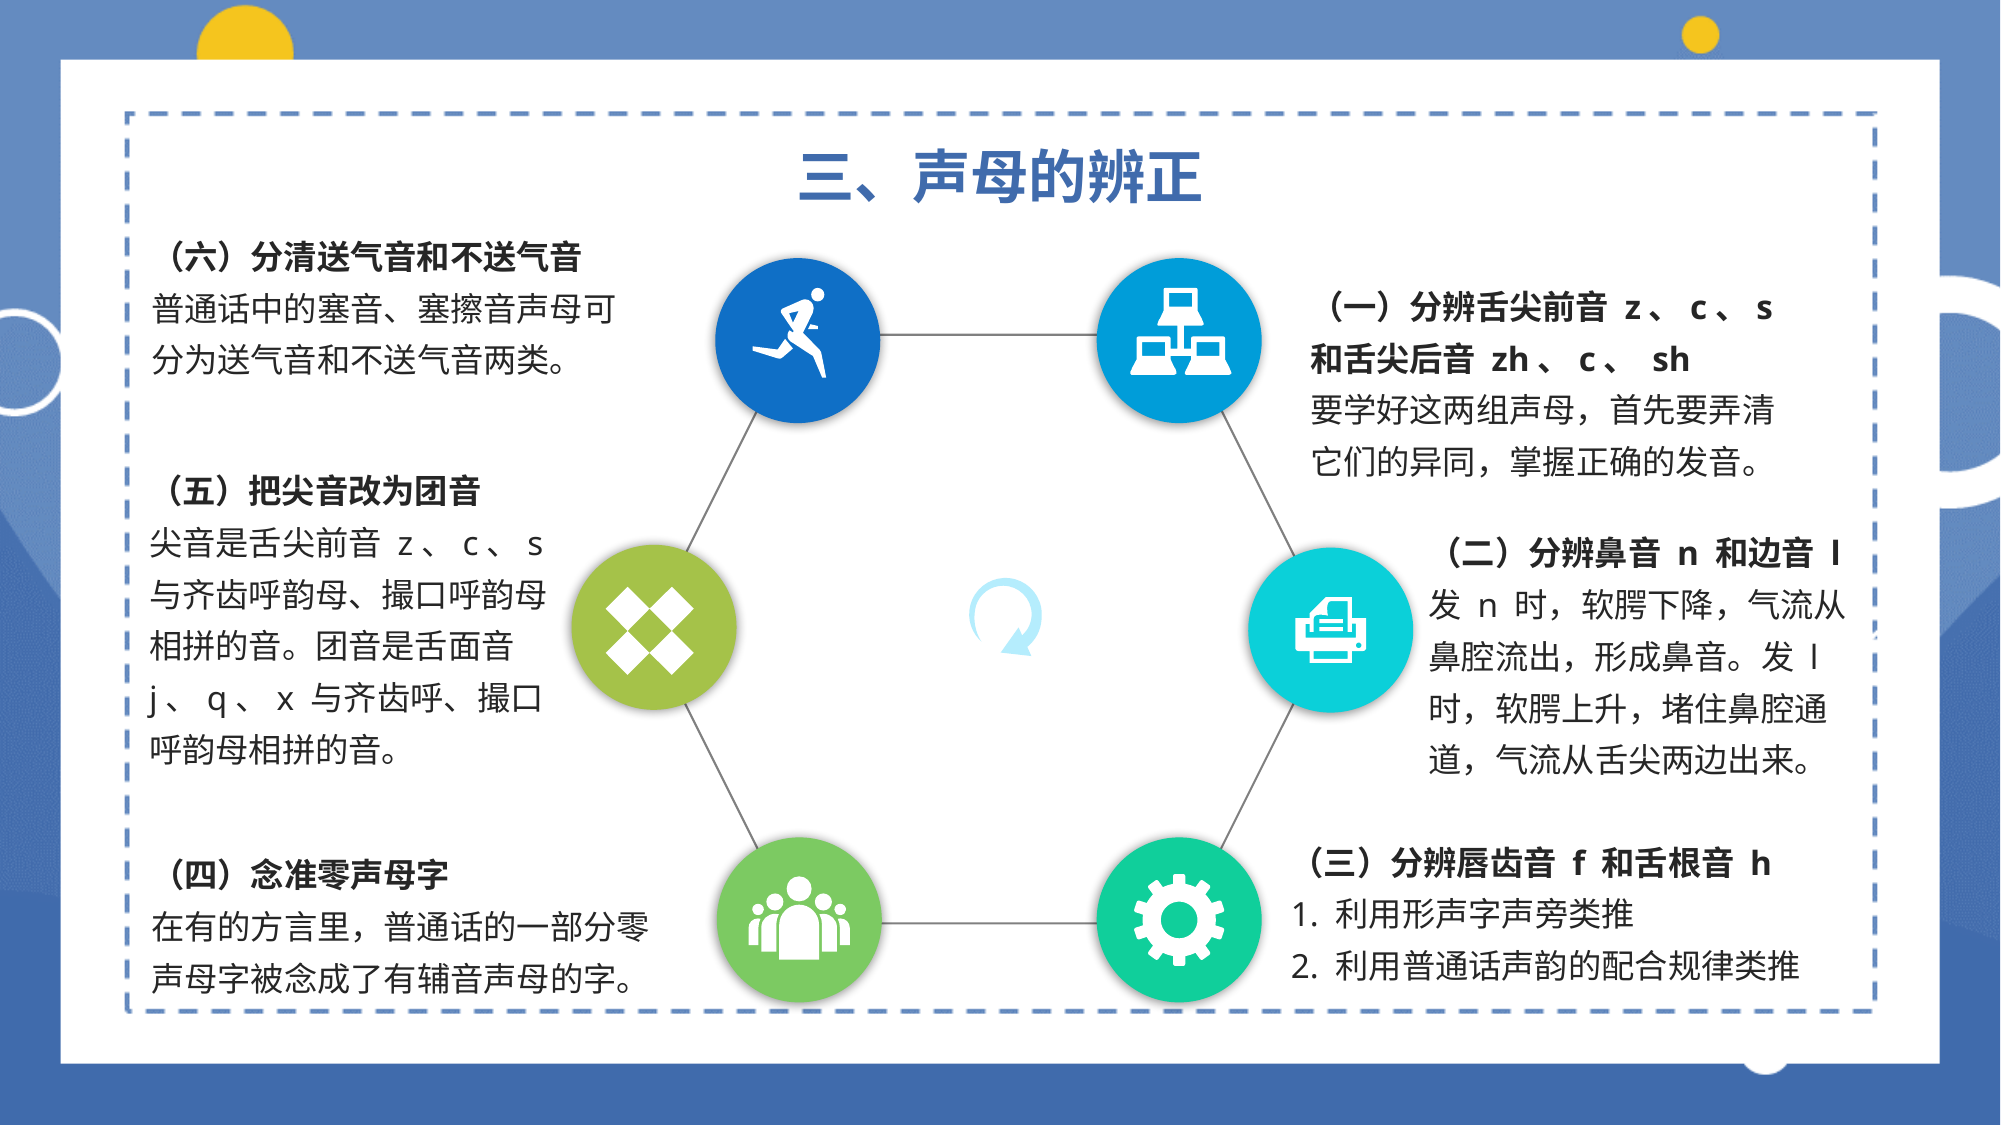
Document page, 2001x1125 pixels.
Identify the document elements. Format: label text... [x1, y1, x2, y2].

text_box [761, 913, 779, 952]
text_box [1295, 597, 1367, 663]
text_box （四）念准零声母字 在有的方言里，普通话的一部分零声母字被念成了有辅音声母的字。 [136, 829, 694, 1012]
text_box [714, 257, 882, 425]
text_box （五）把尖音改为团音 尖音是舌尖前音 z、c、s 与齐齿呼韵母、撮口呼韵母相拼的音。团音是舌面音 j、q、x 与齐齿呼、撮口呼韵母相拼的音。 [134, 398, 565, 829]
text_box [766, 893, 784, 911]
text_box （六）分清送气音和不送气音 普通话中的塞音、塞擦音声母可分为送气音和不送气音两类。 [136, 204, 664, 399]
text_box （一）分辨舌尖前音 z、c、s 和舌尖后音 zh、c、 sh 要学好这两组声母，首先要弄清它们的异同，掌握正确的发音。 [1295, 269, 1807, 487]
text_box [605, 586, 694, 675]
text_box [752, 903, 764, 916]
text_box [814, 893, 832, 911]
picture [0, 0, 2001, 1125]
text_box [1247, 546, 1414, 714]
text_box [570, 543, 738, 711]
text_box [811, 287, 825, 302]
text_box [1095, 257, 1263, 425]
text_box [837, 918, 850, 946]
text_box [819, 913, 837, 952]
text_box 三、声母的辨正 [781, 132, 1219, 218]
text_box [1130, 287, 1232, 375]
text_box [968, 576, 1043, 658]
text_box [1095, 836, 1263, 1004]
text_box [779, 904, 820, 960]
text_box [786, 876, 812, 902]
text_box [715, 836, 883, 1004]
text_box [752, 299, 827, 378]
text_box [689, 333, 1292, 925]
text_box [748, 918, 761, 946]
text_box [1134, 874, 1225, 966]
text_box （二）分辨鼻音 n 和边音 l 发 n 时，软腭下降，气流从鼻腔流出，形成鼻音。发 l 时，软腭上升，堵住鼻腔通道，气流从舌尖两边出来。 [1414, 515, 1865, 785]
text_box [834, 903, 847, 916]
text_box （三）分辨唇齿音 f 和舌根音 h 1. 利用形声字声旁类推 2. 利用普通话声韵的配合规律类推 [1276, 829, 1865, 986]
